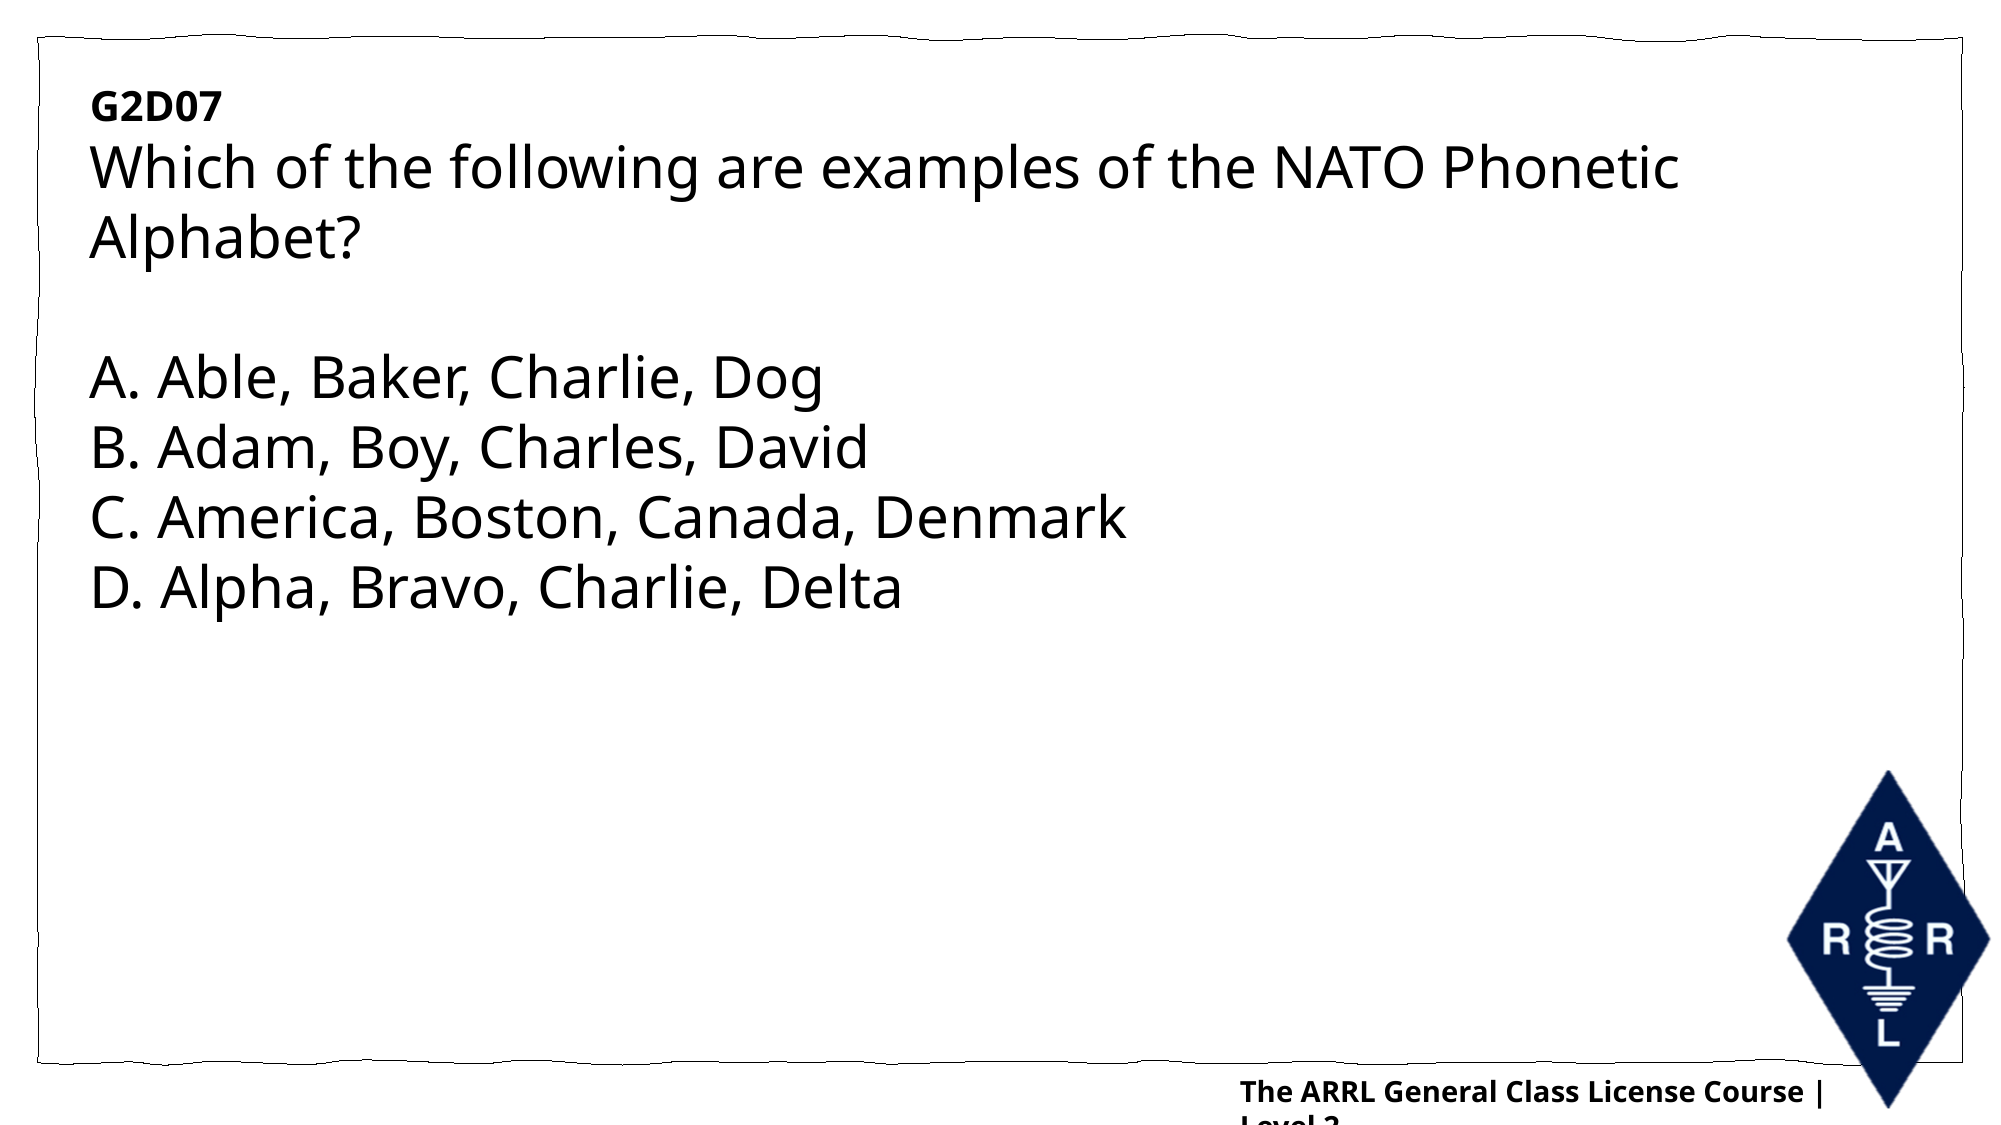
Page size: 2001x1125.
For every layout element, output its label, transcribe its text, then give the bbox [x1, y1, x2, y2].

picture [1773, 752, 1999, 1125]
text_box G2D07 Which of the following are examples of the NATO Phonetic Alphabet? A. Able, Baker, Charlie, Dog B. Adam, Boy, Charles, David C. America, Boston, Canada, Denmark D. Alpha, Bravo, Charlie, Delta [75, 72, 1850, 628]
